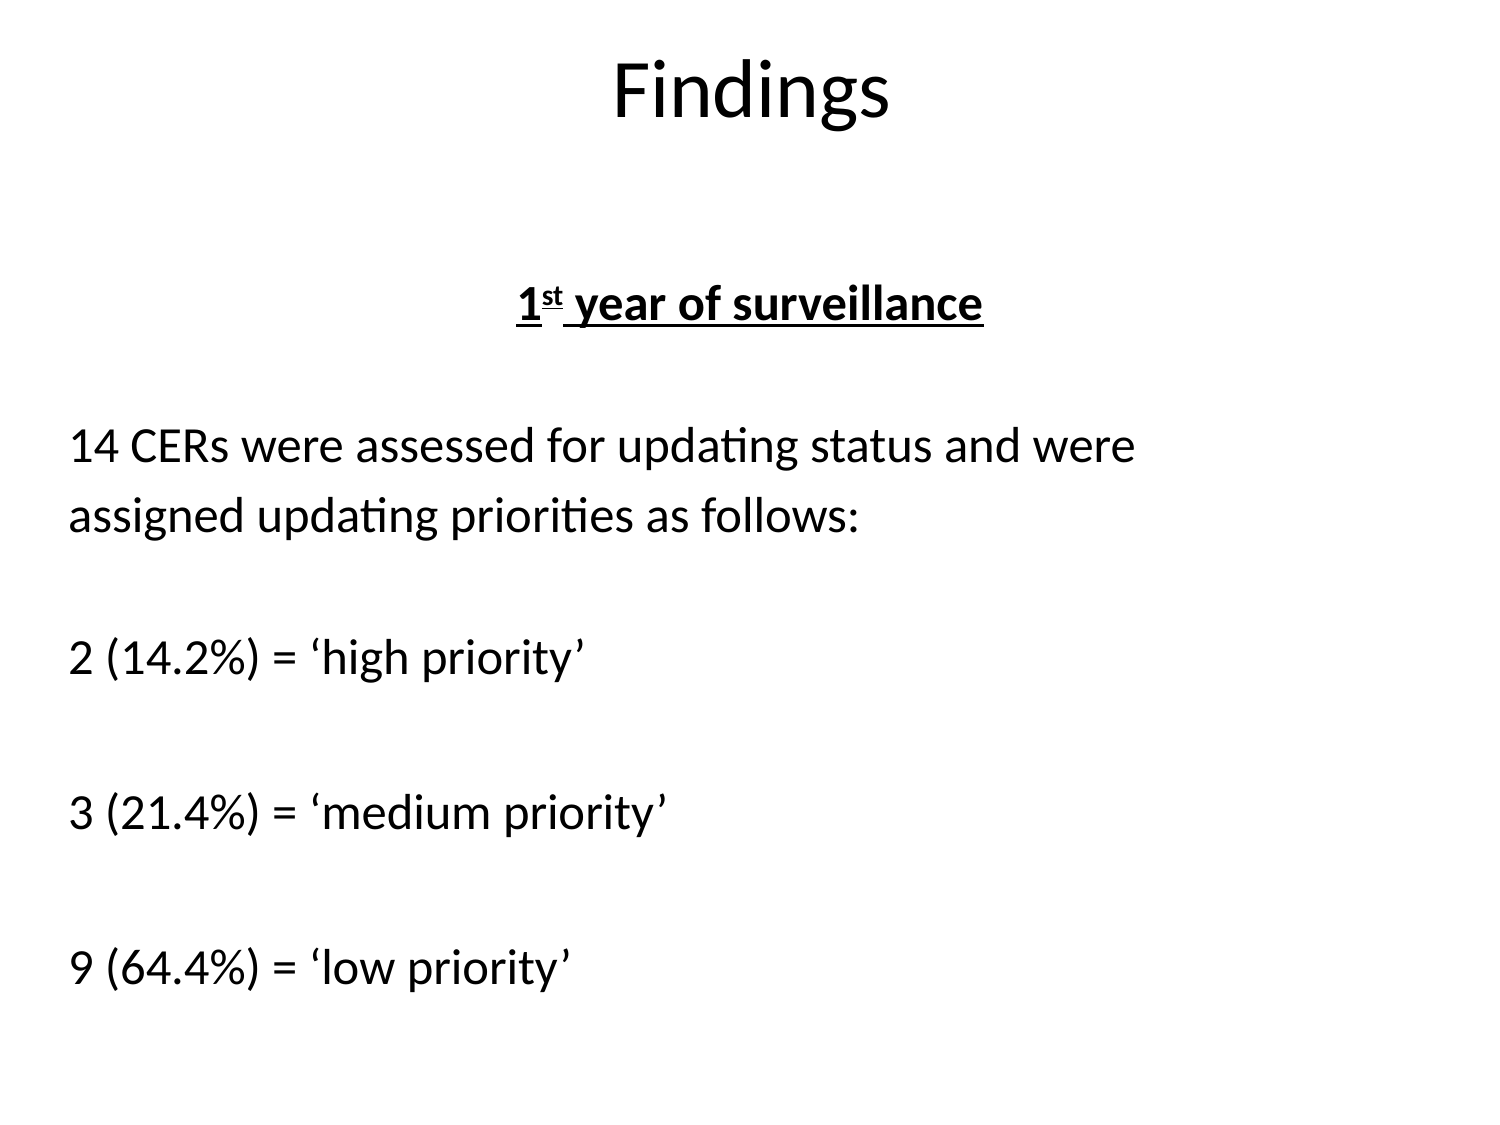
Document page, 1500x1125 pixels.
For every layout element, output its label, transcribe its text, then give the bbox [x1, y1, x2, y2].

title Findings [76, 19, 1427, 149]
list 1st year of surveillance 14 CERs were assessed for updating status and were assigned updating priorities as follows: 2 (14.2%) = ‘high priority’ 3 (21.4%) = ‘medium priority’ 9 (64.4%) = ‘low priority’ [53, 262, 1447, 1005]
